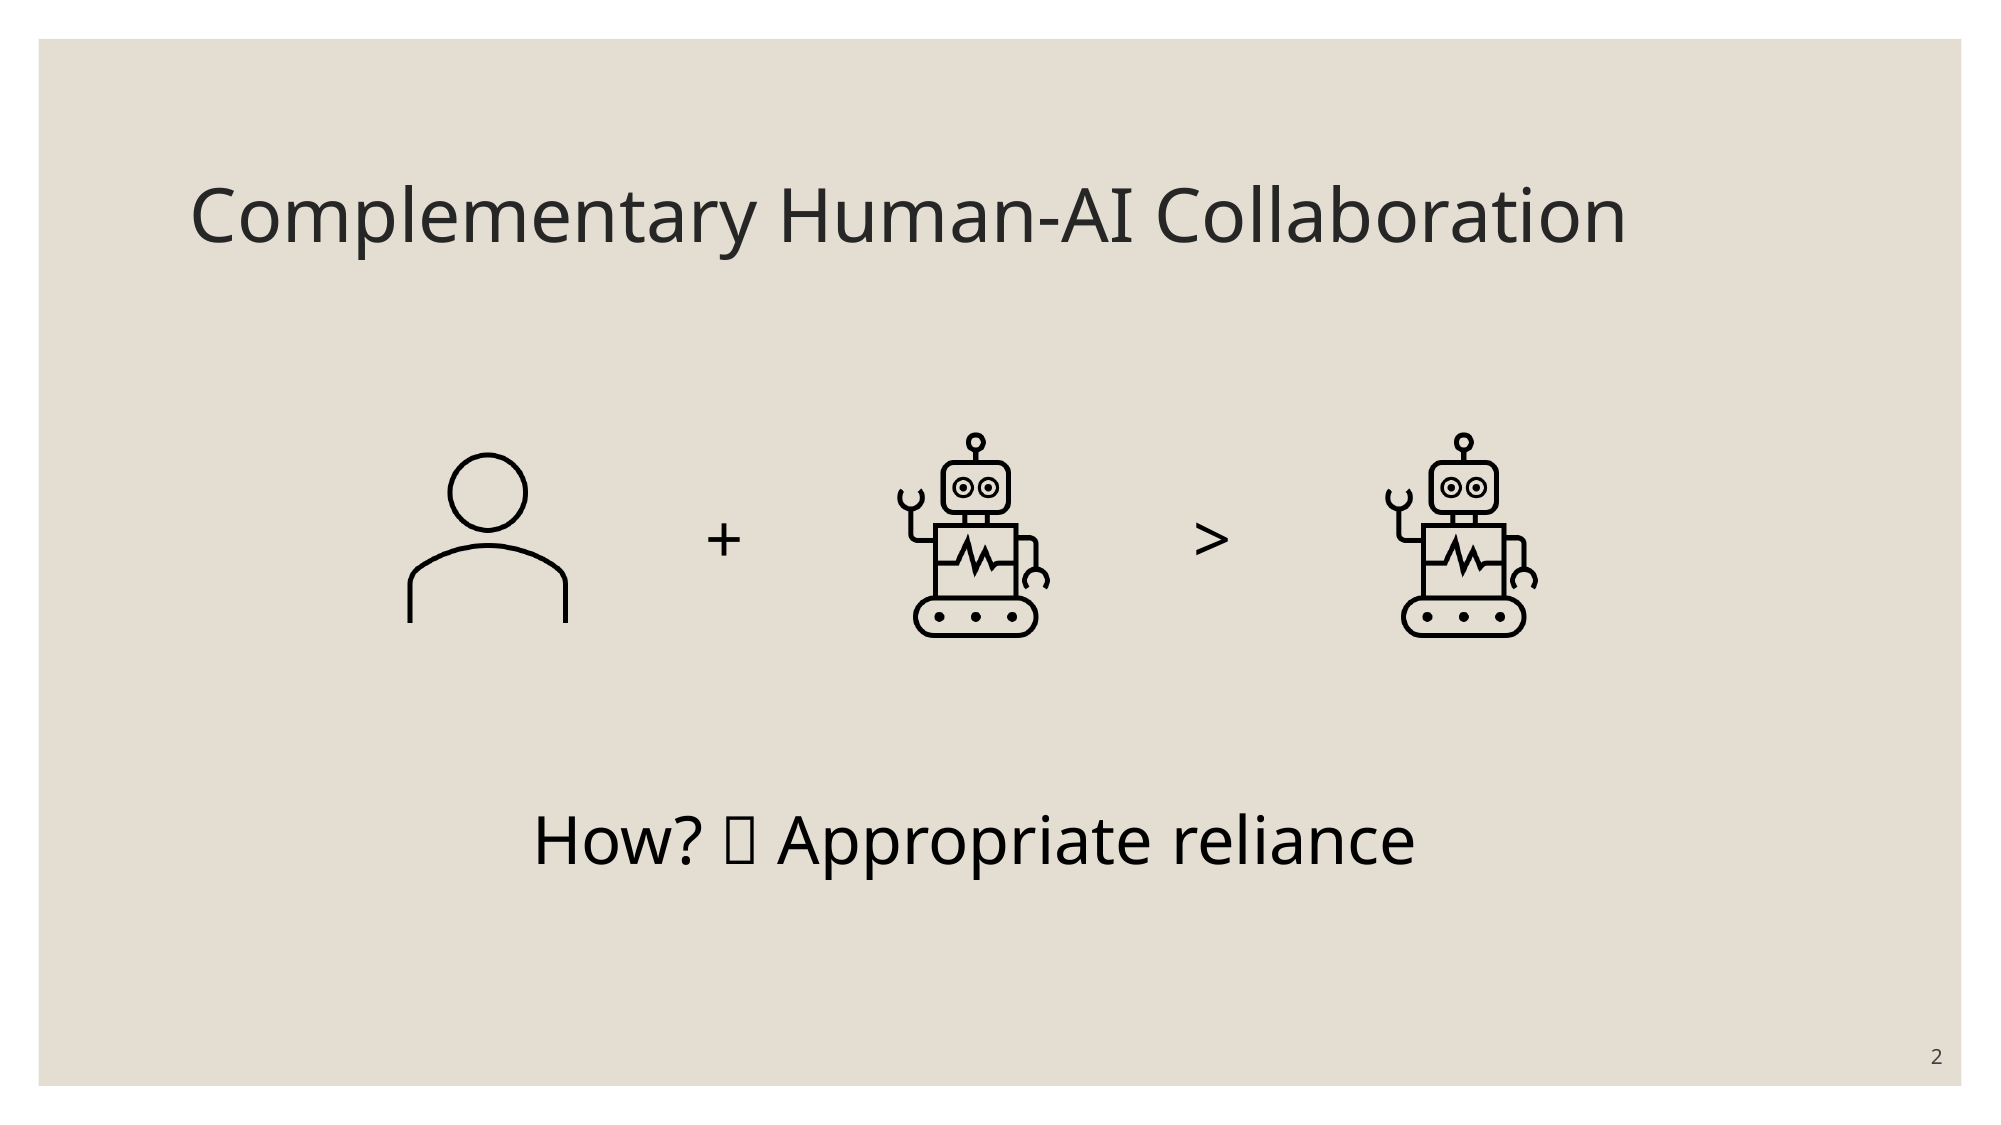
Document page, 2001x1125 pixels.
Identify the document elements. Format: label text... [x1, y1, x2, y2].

text_box How?  Appropriate reliance [150, 790, 1801, 924]
slide_number 2 [1717, 1034, 1958, 1080]
title Complementary Human-AI Collaboration [174, 105, 1837, 331]
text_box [366, 417, 1584, 658]
